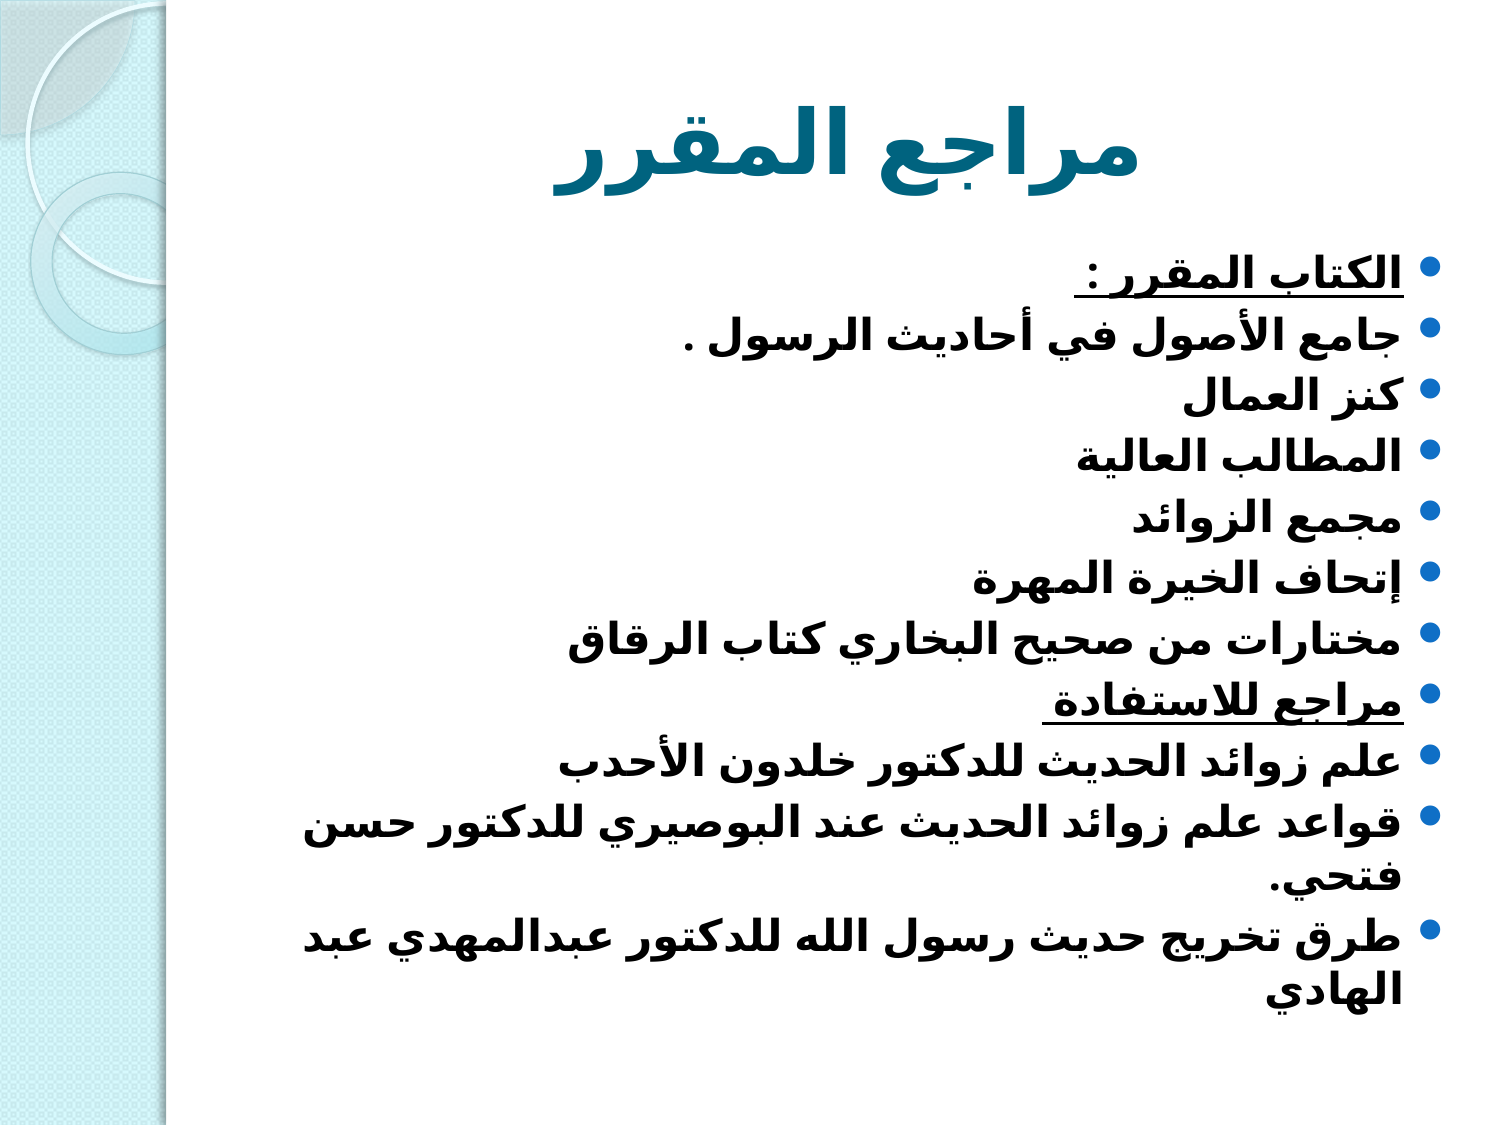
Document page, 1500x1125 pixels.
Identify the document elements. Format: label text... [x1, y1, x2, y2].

title مراجع المقرر [235, 45, 1466, 233]
list الكتاب المقرر : جامع الأصول في أحاديث الرسول . كنز العمال المطالب العالية مجمع الزوائد إتحاف الخيرة المهرة مختارات من صحيح البخاري كتاب الرقاق مراجع للاستفادة علم زوائد الحديث للدكتور خلدون الأحدب قواعد علم زوائد الحديث عند البوصيري للدكتور حسن فتحي. طرق تخريج حديث رسول الله للدكتور عبدالمهدي عبد الهادي [235, 237, 1466, 1025]
